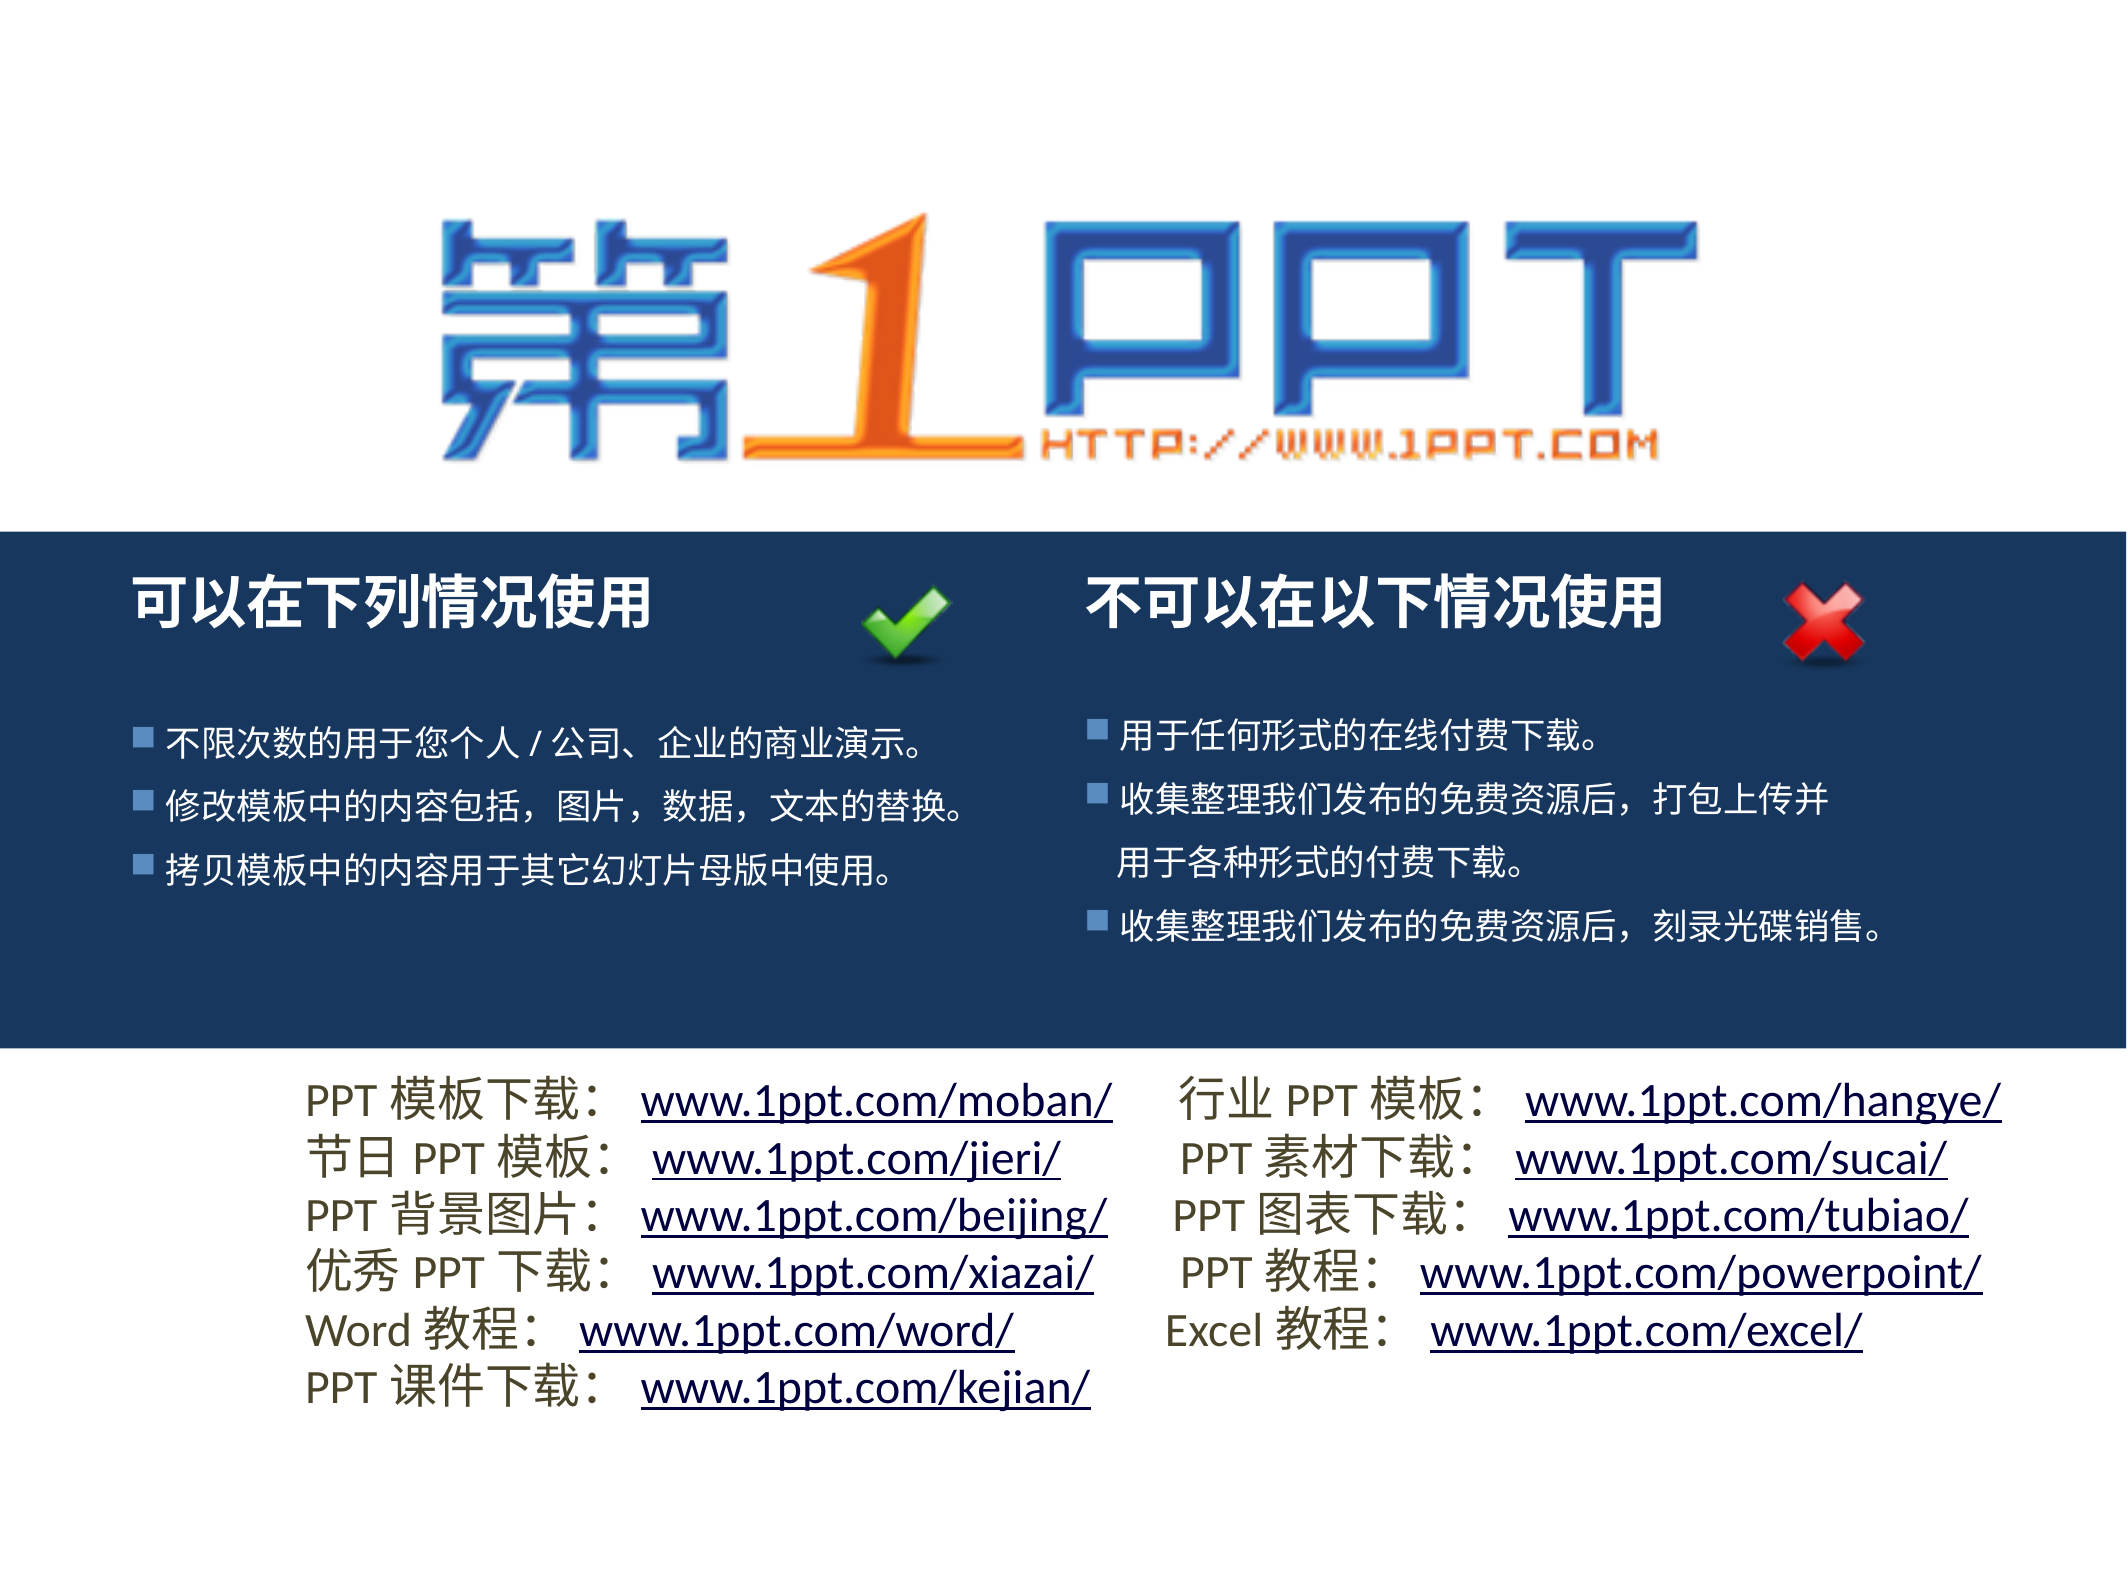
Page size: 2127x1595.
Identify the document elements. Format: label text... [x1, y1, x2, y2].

text_box 可以在下列情况使用 不限次数的用于您个人/公司、企业的商业演示。 修改模板中的内容包括，图片，数据，文本的替换。 拷贝模板中的内容用于其它幻灯片母版中使用。 [108, 554, 1063, 1015]
picture [190, 26, 1985, 671]
text_box 不可以在以下情况使用 用于任何形式的在线付费下载。 收集整理我们发布的免费资源后，打包上传并 用于各种形式的付费下载。 收集整理我们发布的免费资源后，刻录光碟销售。 [1063, 554, 2018, 1015]
text_box [0, 531, 2127, 1049]
text_box PPT模板下载：www.1ppt.com/moban/ 行业PPT模板：www.1ppt.com/hangye/ 节日PPT模板：www.1ppt.com/jieri/ PPT素材下载：www.1ppt.com/sucai/ PPT背景图片：www.1ppt.com/beijing/ PPT图表下载：www.1ppt.com/tubiao/ 优秀PPT下载：www.1ppt.com/xiazai/ PPT教程：www.1ppt.com/powerpoint/ Word教程：www.1ppt.com/word/ Excel教程：www.1ppt.com/excel/ PPT课件下载：www.1ppt.com/kejian/ [282, 1049, 2127, 1553]
